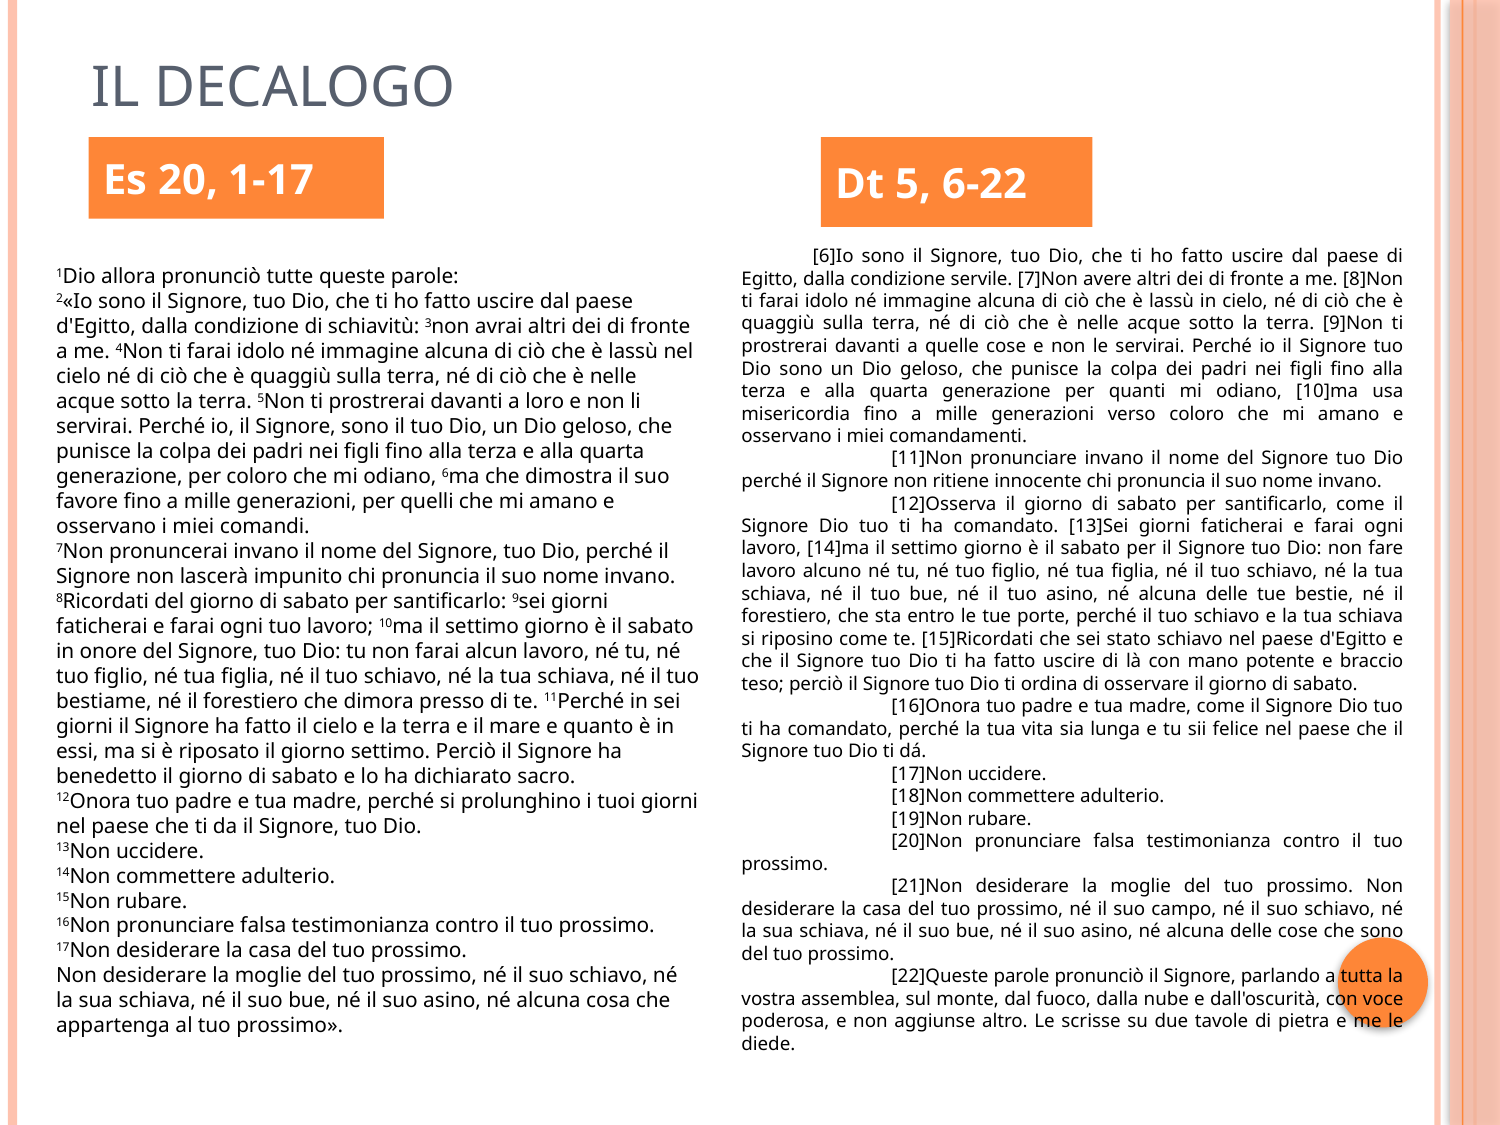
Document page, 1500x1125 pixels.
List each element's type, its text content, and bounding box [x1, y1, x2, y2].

text_box [6]Io sono il Signore, tuo Dio, che ti ho fatto uscire dal paese di Egitto, dalla condizione servile. [7]Non avere altri dei di fronte a me. [8]Non ti farai idolo né immagine alcuna di ciò che è lassù in cielo, né di ciò che è quaggiù sulla terra, né di ciò che è nelle acque sotto la terra. [9]Non ti prostrerai davanti a quelle cose e non le servirai. Perché io il Signore tuo Dio sono un Dio geloso, che punisce la colpa dei padri nei figli fino alla terza e alla quarta generazione per quanti mi odiano, [10]ma usa misericordia fino a mille generazioni verso coloro che mi amano e osservano i miei comandamenti. [11]Non pronunciare invano il nome del Signore tuo Dio perché il Signore non ritiene innocente chi pronuncia il suo nome invano. [12]Osserva il giorno di sabato per santificarlo, come il Signore Dio tuo ti ha comandato. [13]Sei giorni faticherai e farai ogni lavoro, [14]ma il settimo giorno è il sabato per il Signore tuo Dio: non fare lavoro alcuno né tu, né tuo figlio, né tua figlia, né il tuo schiavo, né la tua schiava, né il tuo bue, né il tuo asino, né alcuna delle tue bestie, né il forestiero, che sta entro le tue porte, perché il tuo schiavo e la tua schiava si riposino come te. [15]Ricordati che sei stato schiavo nel paese d'Egitto e che il Signore tuo Dio ti ha fatto uscire di là con mano potente e braccio teso; perciò il Signore tuo Dio ti ordina di osservare il giorno di sabato. [16]Onora tuo padre e tua madre, come il Signore Dio tuo ti ha comandato, perché la tua vita sia lunga e tu sii felice nel paese che il Signore tuo Dio ti dá. [17]Non uccidere. [18]Non commettere adulterio. [19]Non rubare. [20]Non pronunciare falsa testimonianza contro il tuo prossimo. [21]Non desiderare la moglie del tuo prossimo. Non desiderare la casa del tuo prossimo, né il suo campo, né il suo schiavo, né la sua schiava, né il suo bue, né il suo asino, né alcuna delle cose che sono del tuo prossimo. [22]Queste parole pronunciò il Signore, parlando a tutta la vostra assemblea, sul monte, dal fuoco, dalla nube e dall'oscurità, con voce poderosa, e non aggiunse altro. Le scrisse su due tavole di pietra e me le diede. [726, 236, 1418, 1062]
list Es 20, 1-17 [88, 137, 384, 219]
title Il Decalogo [76, 42, 1427, 126]
list Dt 5, 6-22 [820, 137, 1093, 227]
text_box 1Dio allora pronunciò tutte queste parole: 2«Io sono il Signore, tuo Dio, che ti ho fatto uscire dal paese d'Egitto, dalla condizione di schiavitù: 3non avrai altri dei di fronte a me. 4Non ti farai idolo né immagine alcuna di ciò che è lassù nel cielo né di ciò che è quaggiù sulla terra, né di ciò che è nelle acque sotto la terra. 5Non ti prostrerai davanti a loro e non li servirai. Perché io, il Signore, sono il tuo Dio, un Dio geloso, che punisce la colpa dei padri nei figli fino alla terza e alla quarta generazione, per coloro che mi odiano, 6ma che dimostra il suo favore fino a mille generazioni, per quelli che mi amano e osservano i miei comandi. 7Non pronuncerai invano il nome del Signore, tuo Dio, perché il Signore non lascerà impunito chi pronuncia il suo nome invano. 8Ricordati del giorno di sabato per santificarlo: 9sei giorni faticherai e farai ogni tuo lavoro; 10ma il set­timo giorno è il sabato in onore del Signore, tuo Dio: tu non farai alcun lavoro, né tu, né tuo figlio, né tua figlia, né il tuo schiavo, né la tua schiava, né il tuo bestiame, né il forestiero che dimora presso di te. 11Perché in sei giorni il Signore ha fatto il cielo e la terra e il mare e quanto è in essi, ma si è riposato il giorno settimo. Perciò il Signore ha benedetto il giorno di sabato e lo ha dichiarato sacro. 12Onora tuo padre e tua madre, perché si prolunghino i tuoi giorni nel paese che ti da il Signore, tuo Dio. 13Non uccidere. 14Non commettere adulterio. 15Non rubare. 16Non pronunciare falsa testimonianza contro il tuo prossimo. 17Non desiderare la casa del tuo prossimo. Non desiderare la moglie del tuo prossimo, né il suo schiavo, né la sua schiava, né il suo bue, né il suo asino, né alcuna cosa che appartenga al tuo prossimo». [41, 255, 715, 1072]
